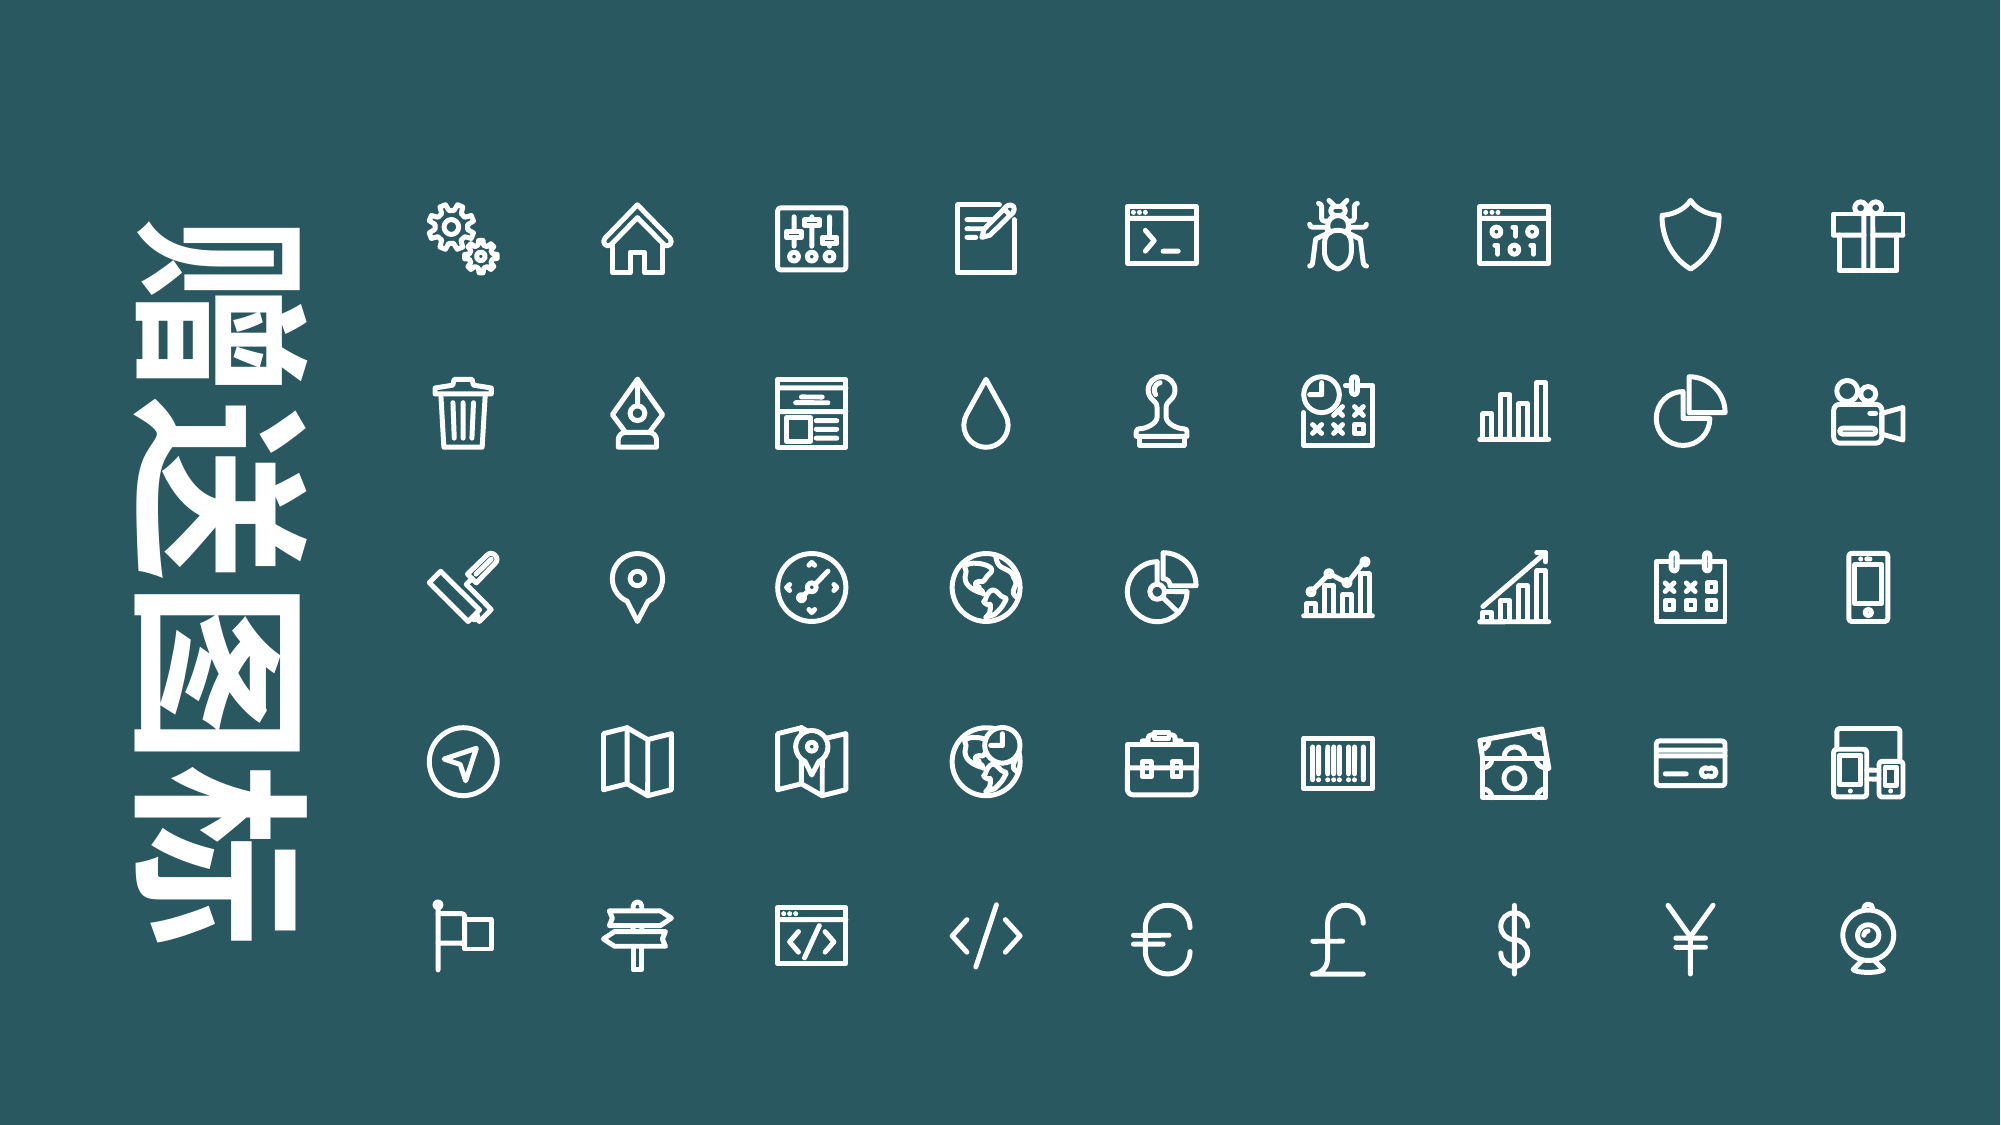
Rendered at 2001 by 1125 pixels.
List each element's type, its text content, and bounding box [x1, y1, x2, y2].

text_box 赠送图标 [89, 200, 343, 956]
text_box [429, 200, 1903, 975]
